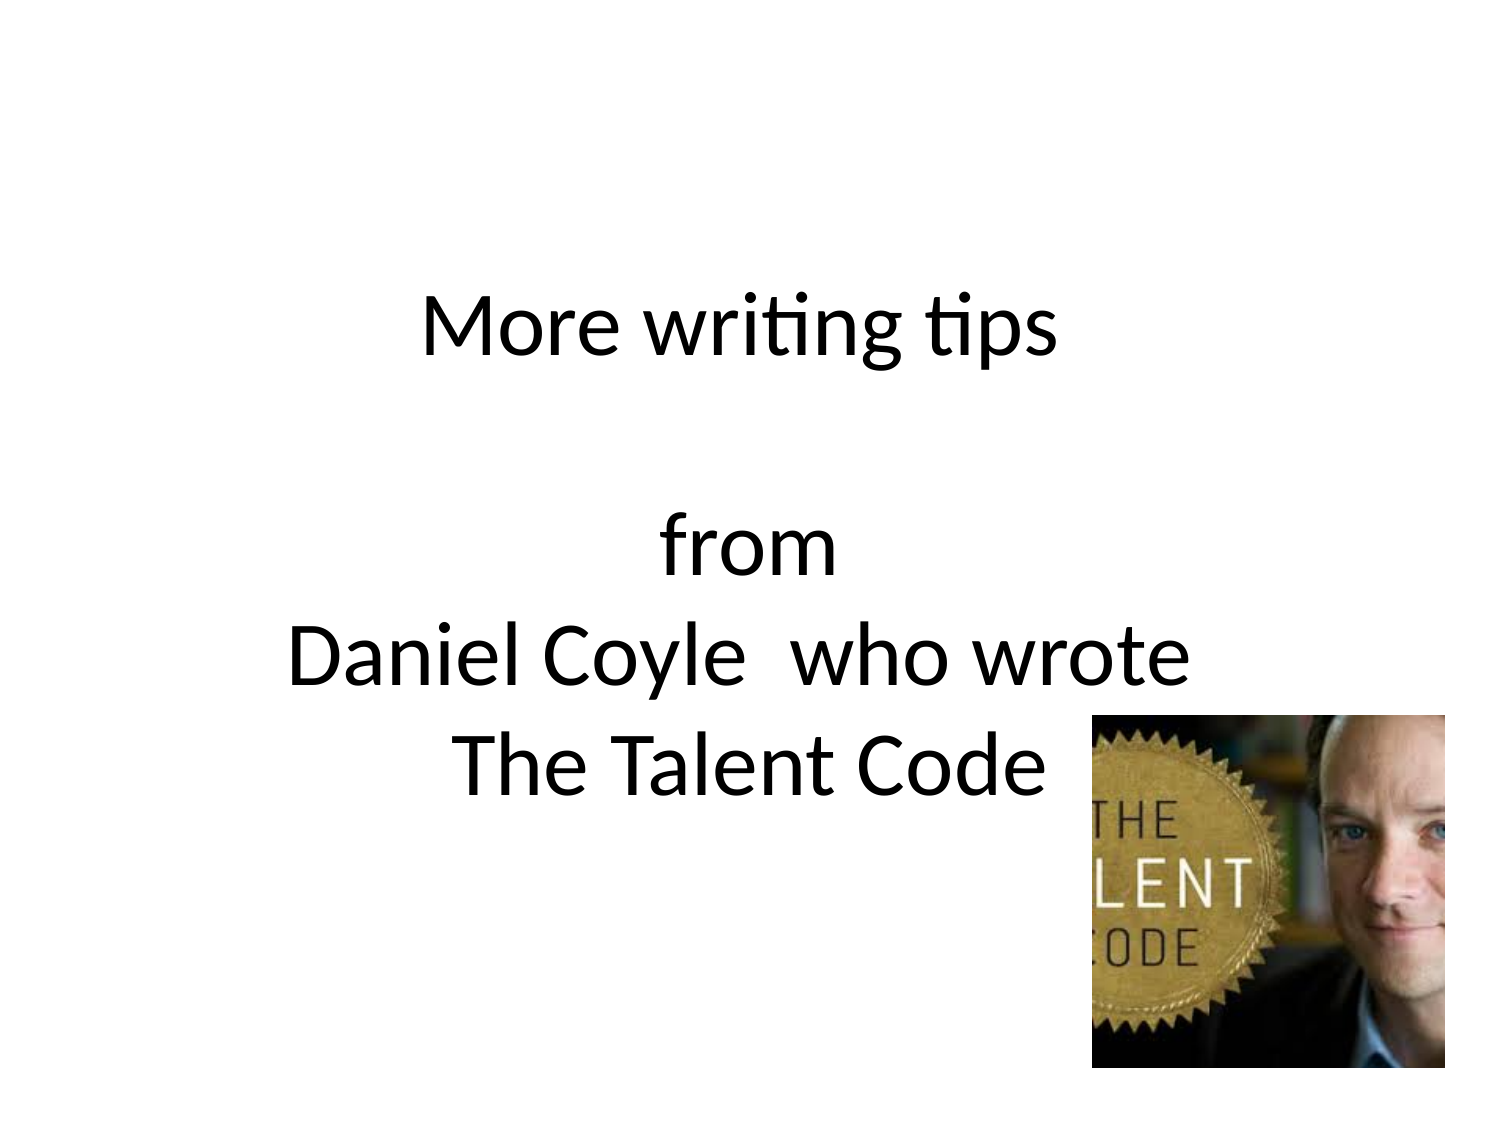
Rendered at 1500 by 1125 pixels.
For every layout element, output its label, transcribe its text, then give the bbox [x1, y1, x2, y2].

picture [1092, 715, 1445, 1068]
title More writing tips from Daniel Coyle who wrote The Talent Code [112, 137, 1388, 941]
